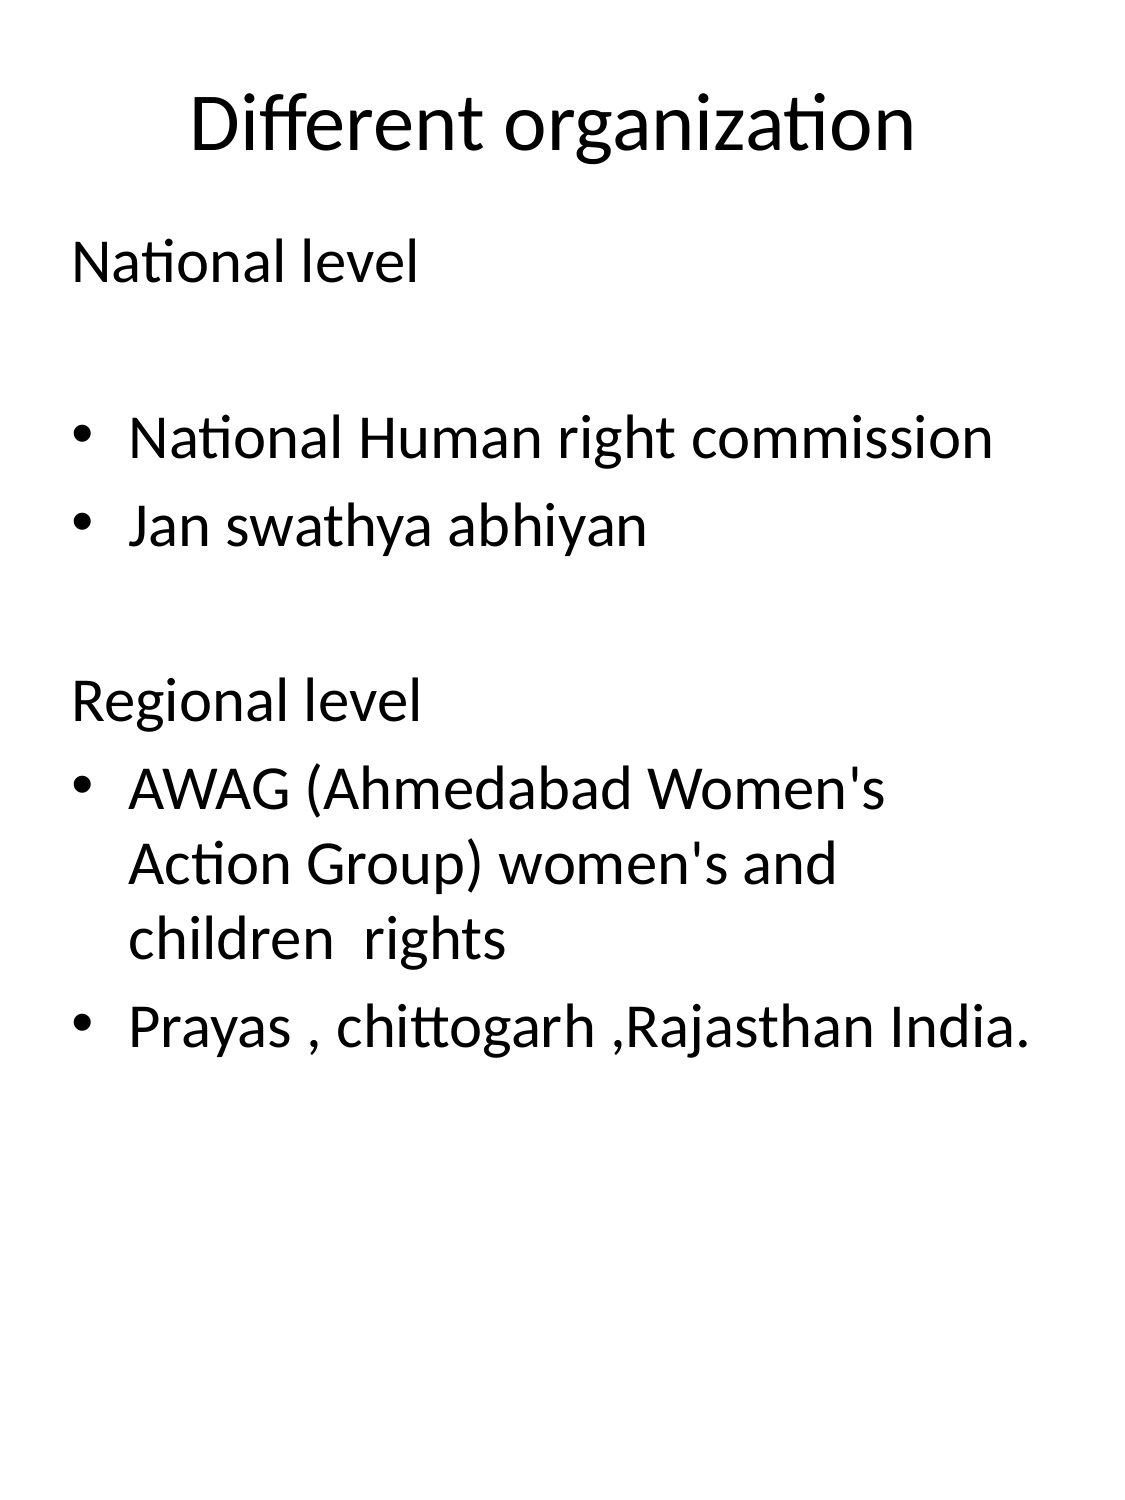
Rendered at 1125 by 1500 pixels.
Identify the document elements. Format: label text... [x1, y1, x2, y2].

title Different organization [56, 60, 1069, 175]
list National level National Human right commission Jan swathya abhiyan Regional level AWAG (Ahmedabad Women's Action Group) women's and children rights Prayas , chittogarh ,Rajasthan India. [56, 212, 1069, 1340]
